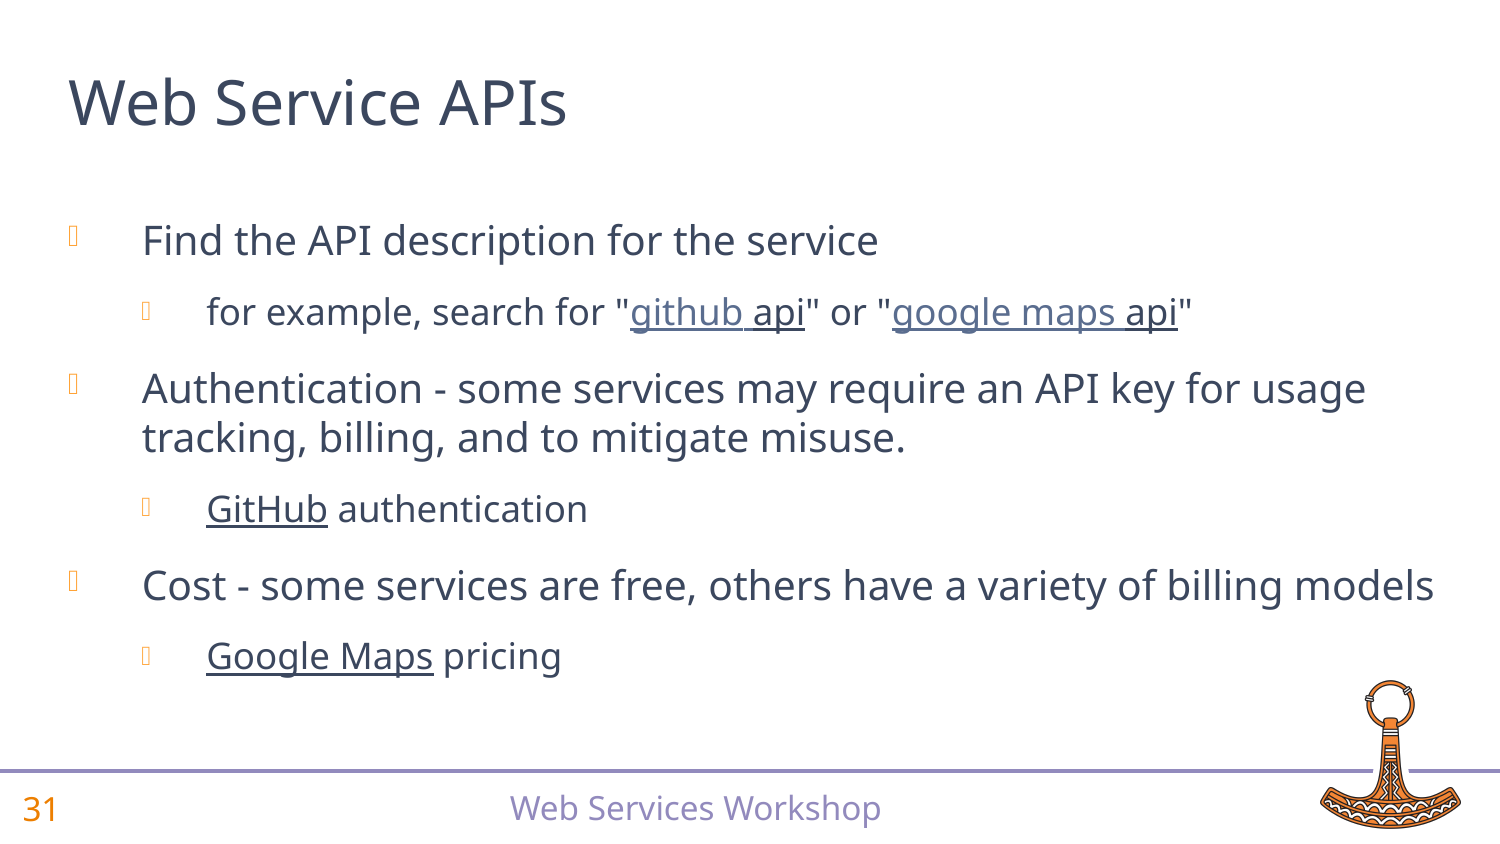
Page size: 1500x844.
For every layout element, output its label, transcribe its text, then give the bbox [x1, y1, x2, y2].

title Web Service APIs [53, 43, 1203, 157]
picture [1320, 680, 1461, 829]
list Find the API description for the service for example, search for "github api" or "google maps api" Authentication - some services may require an API key for usage tracking, billing, and to mitigate misuse. GitHub authentication Cost - some services are free, others have a variety of billing models Google Maps pricing [53, 207, 1453, 740]
